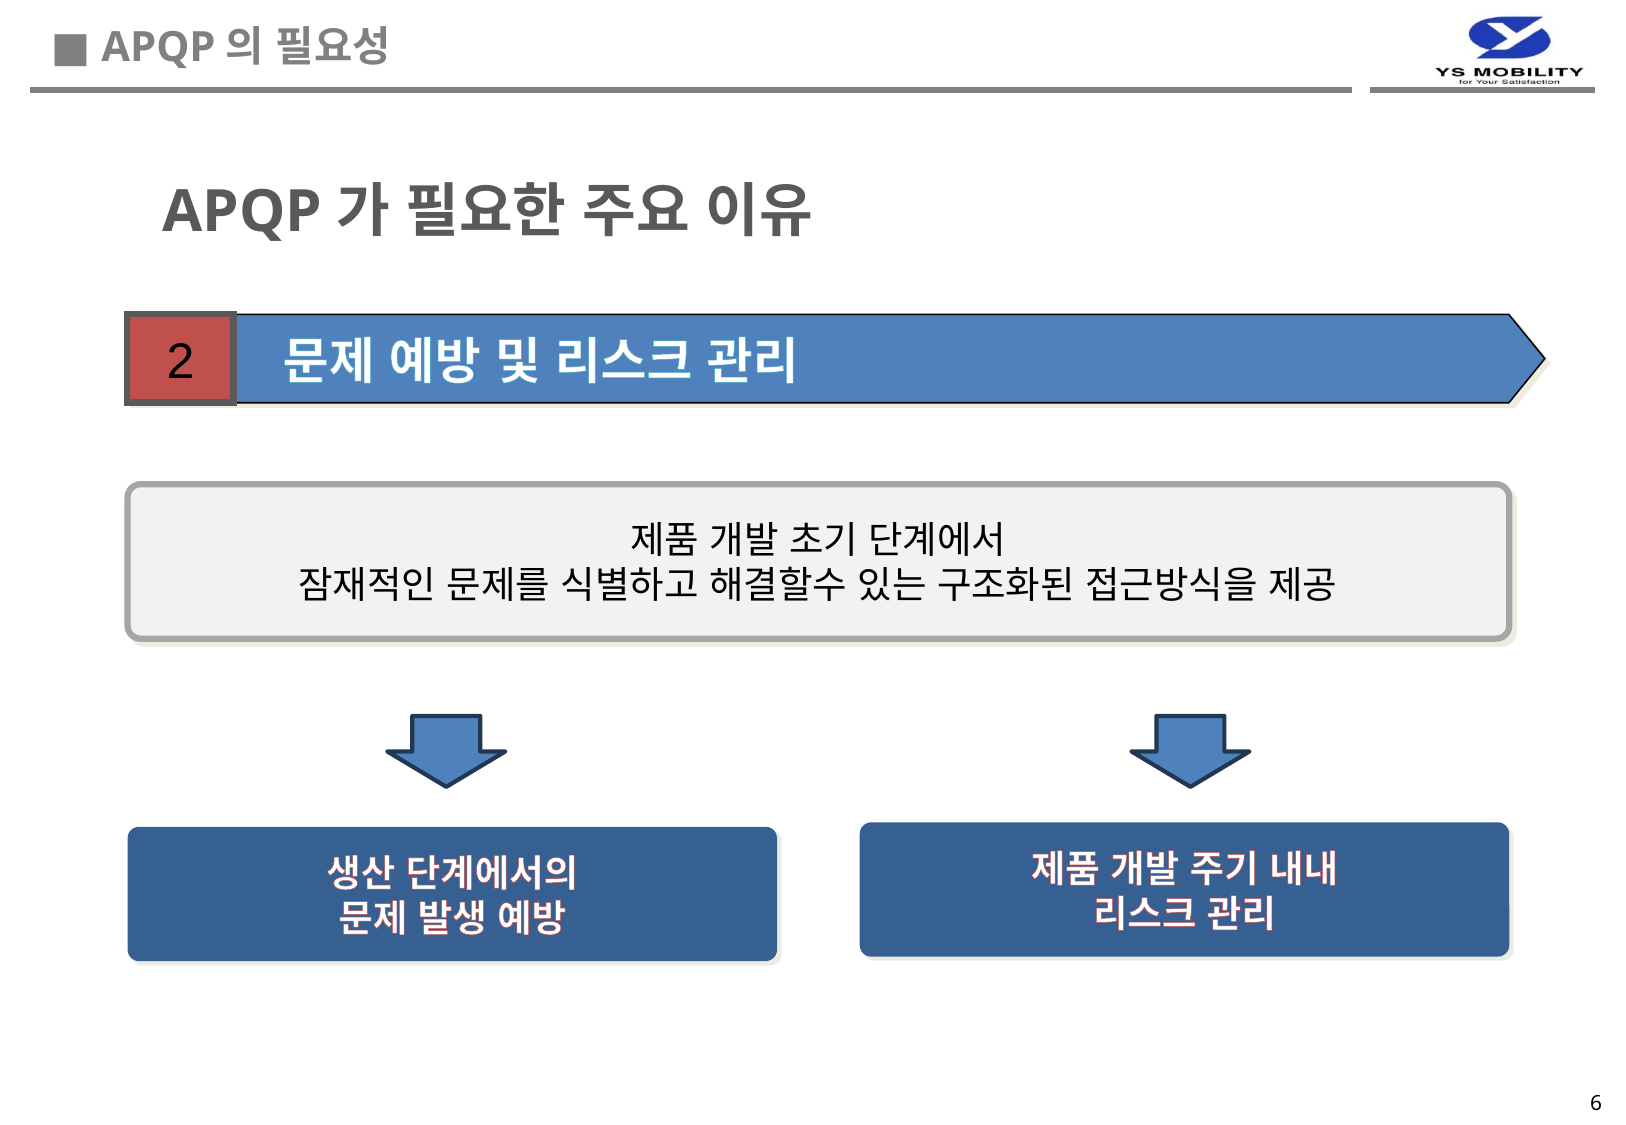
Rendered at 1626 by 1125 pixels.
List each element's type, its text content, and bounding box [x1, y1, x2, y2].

picture [1414, 14, 1586, 87]
text_box 생산 단계에서의 문제 발생 예방 [127, 826, 778, 962]
text_box [1129, 713, 1252, 789]
text_box 제품 개발 주기 내내 리스크 관리 [859, 822, 1510, 957]
text_box [385, 713, 508, 789]
text_box APQP가 필요한 주요 이유 [56, 165, 919, 251]
text_box 제품 개발 초기 단계에서 잠재적인 문제를 식별하고 해결할수 있는 구조화된 접근방식을 제공 [127, 484, 1510, 639]
text_box 2 [127, 314, 234, 403]
text_box 문제 예방 및 리스크 관리 [234, 314, 1545, 403]
text_box ■ APQP의 필요성 [36, 12, 1262, 78]
